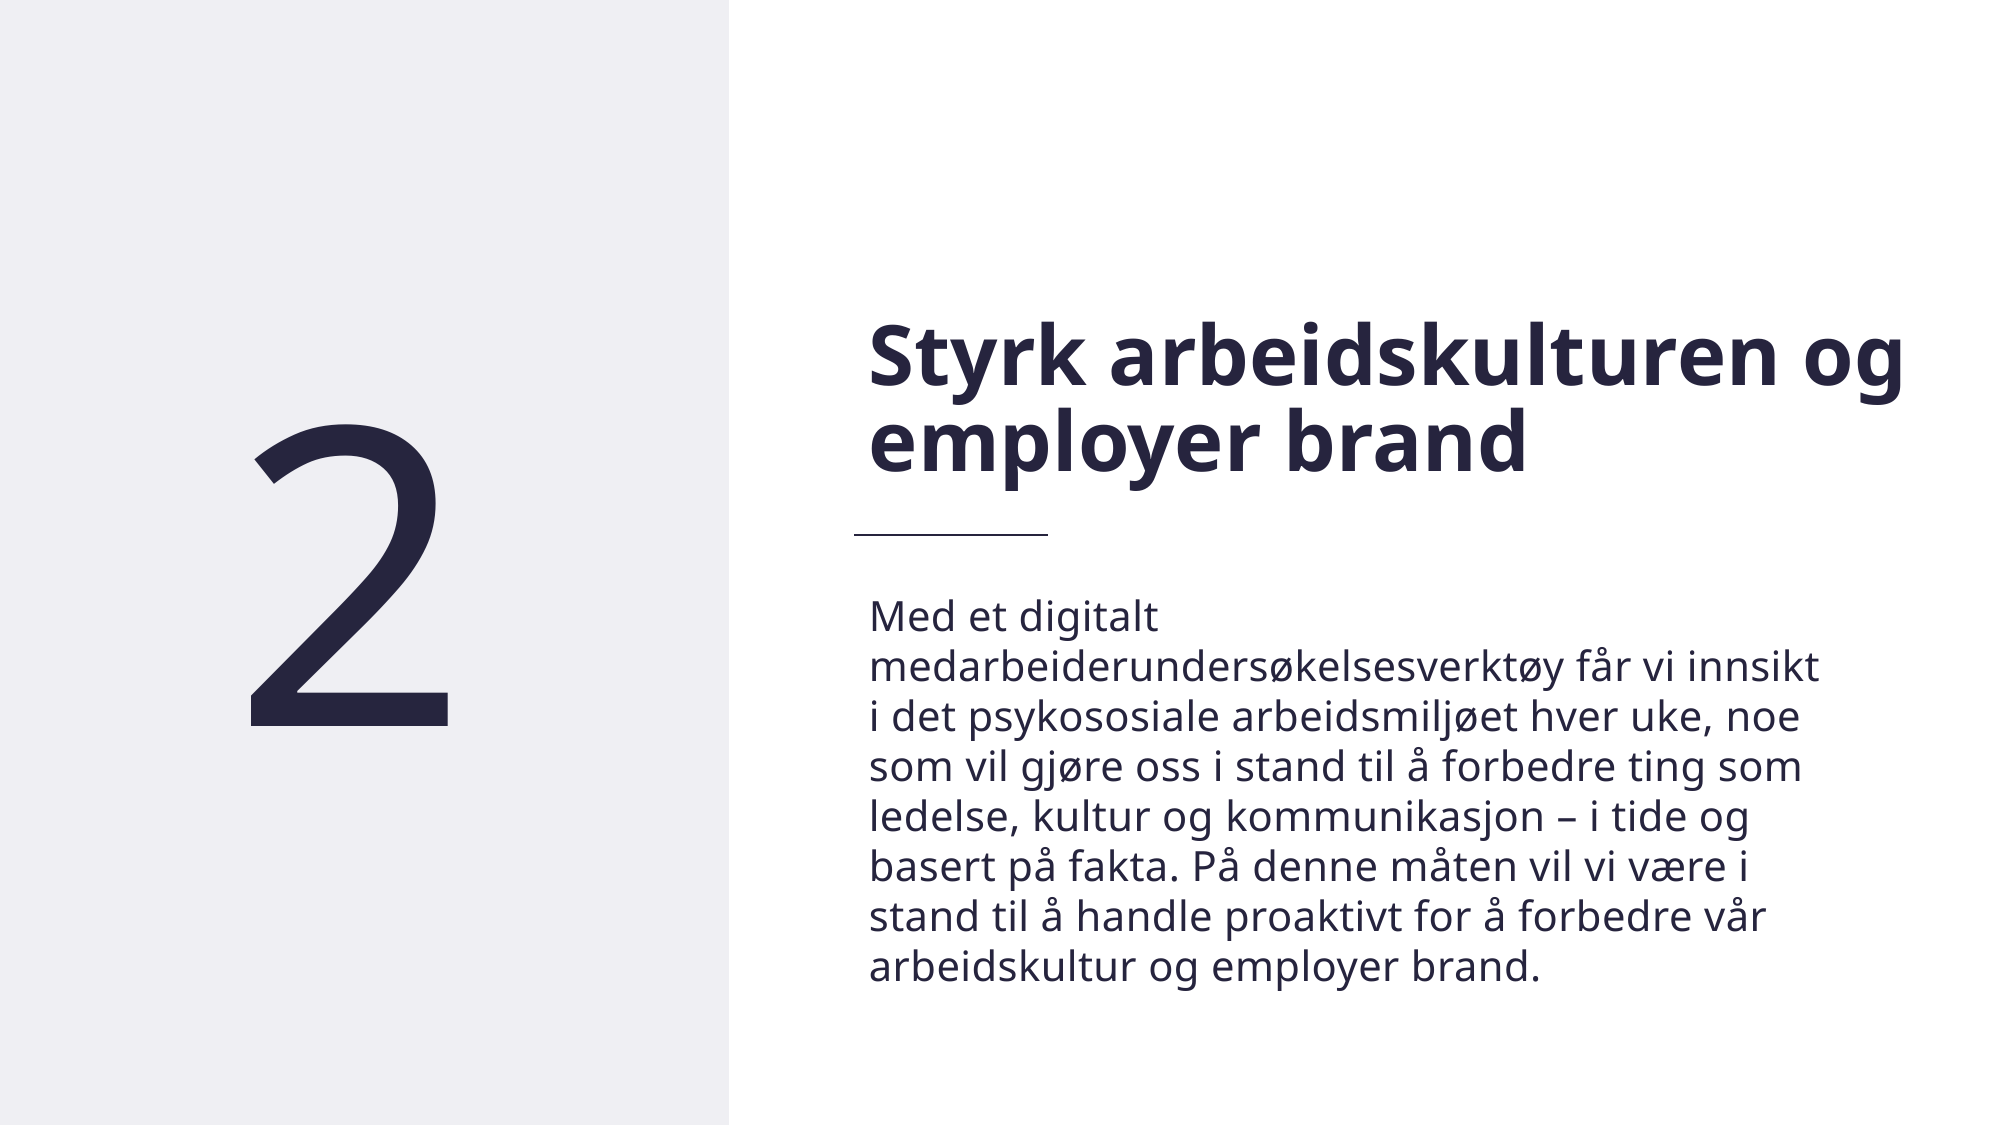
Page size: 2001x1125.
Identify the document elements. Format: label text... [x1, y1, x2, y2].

text_box Styrk arbeidskulturen og employer brand [854, 309, 1972, 570]
text_box 2 [216, 302, 513, 818]
text_box Med et digitalt medarbeiderundersøkelsesverktøy får vi innsikt i det psykososiale arbeidsmiljøet hver uke, noe som vil gjøre oss i stand til å forbedre ting som ledelse, kultur og kommunikasjon – i tide og basert på fakta. På denne måten vil vi være i stand til å handle proaktivt for å forbedre vår arbeidskultur og employer brand. [854, 582, 1855, 1055]
text_box [0, 0, 730, 1125]
